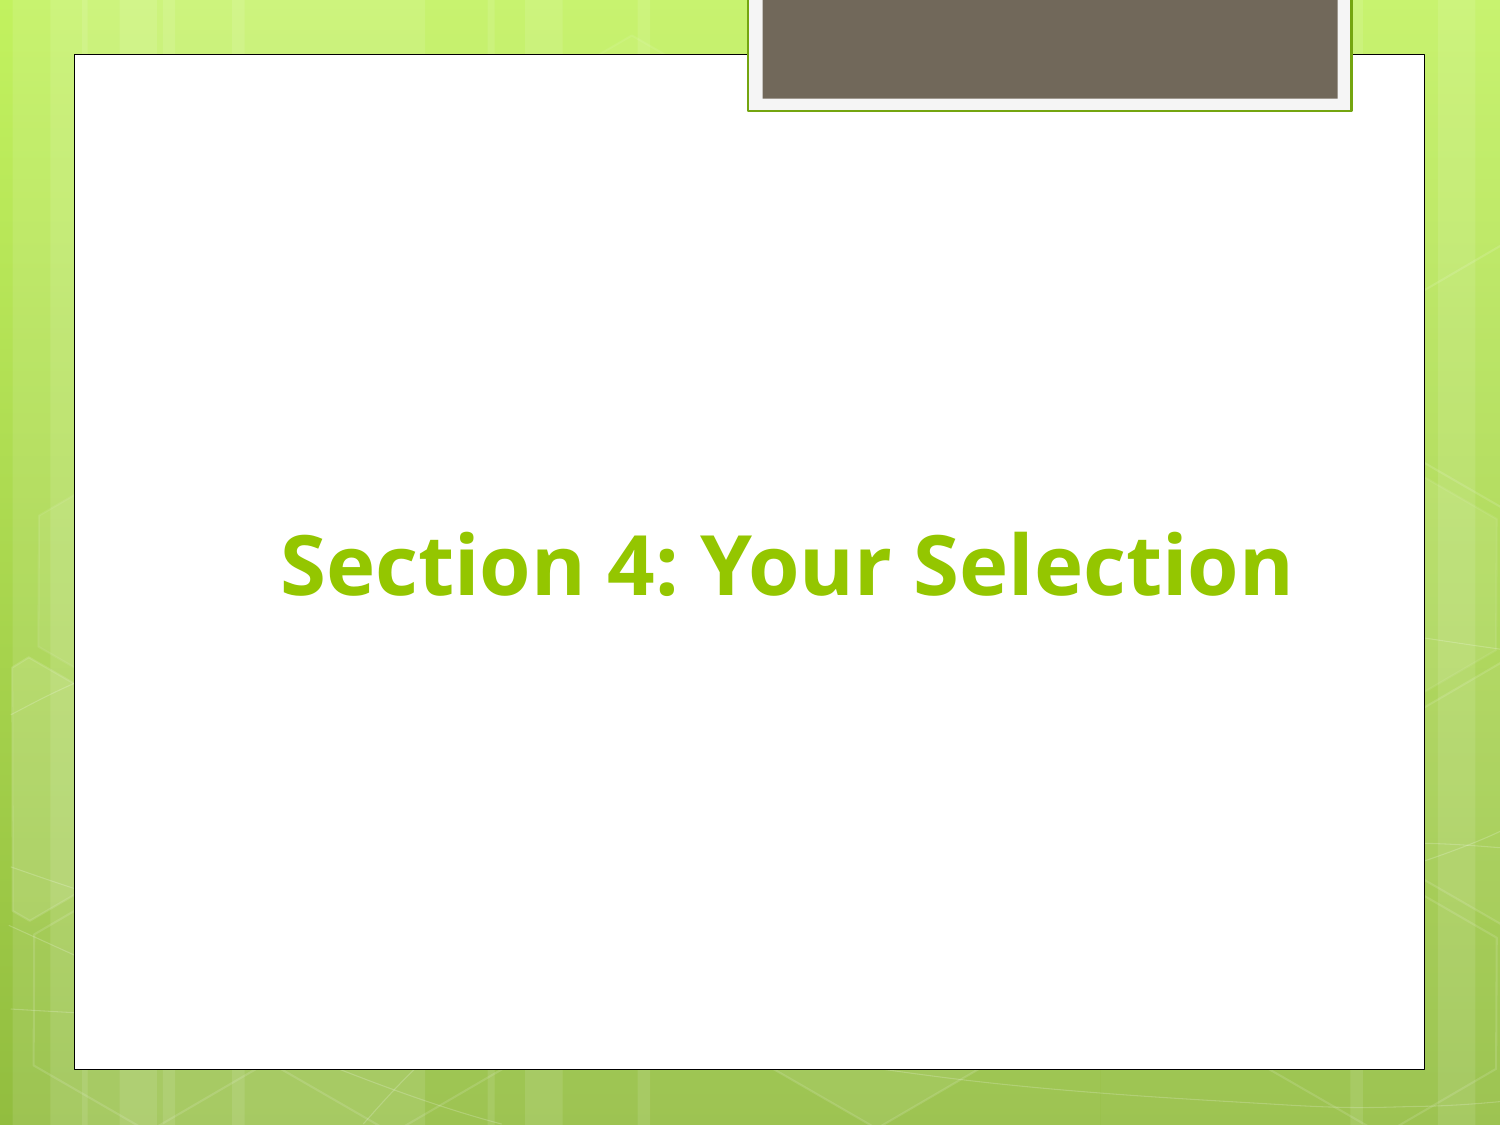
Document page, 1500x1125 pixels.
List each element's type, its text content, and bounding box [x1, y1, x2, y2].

title Section 4: Your Selection [265, 432, 1418, 621]
